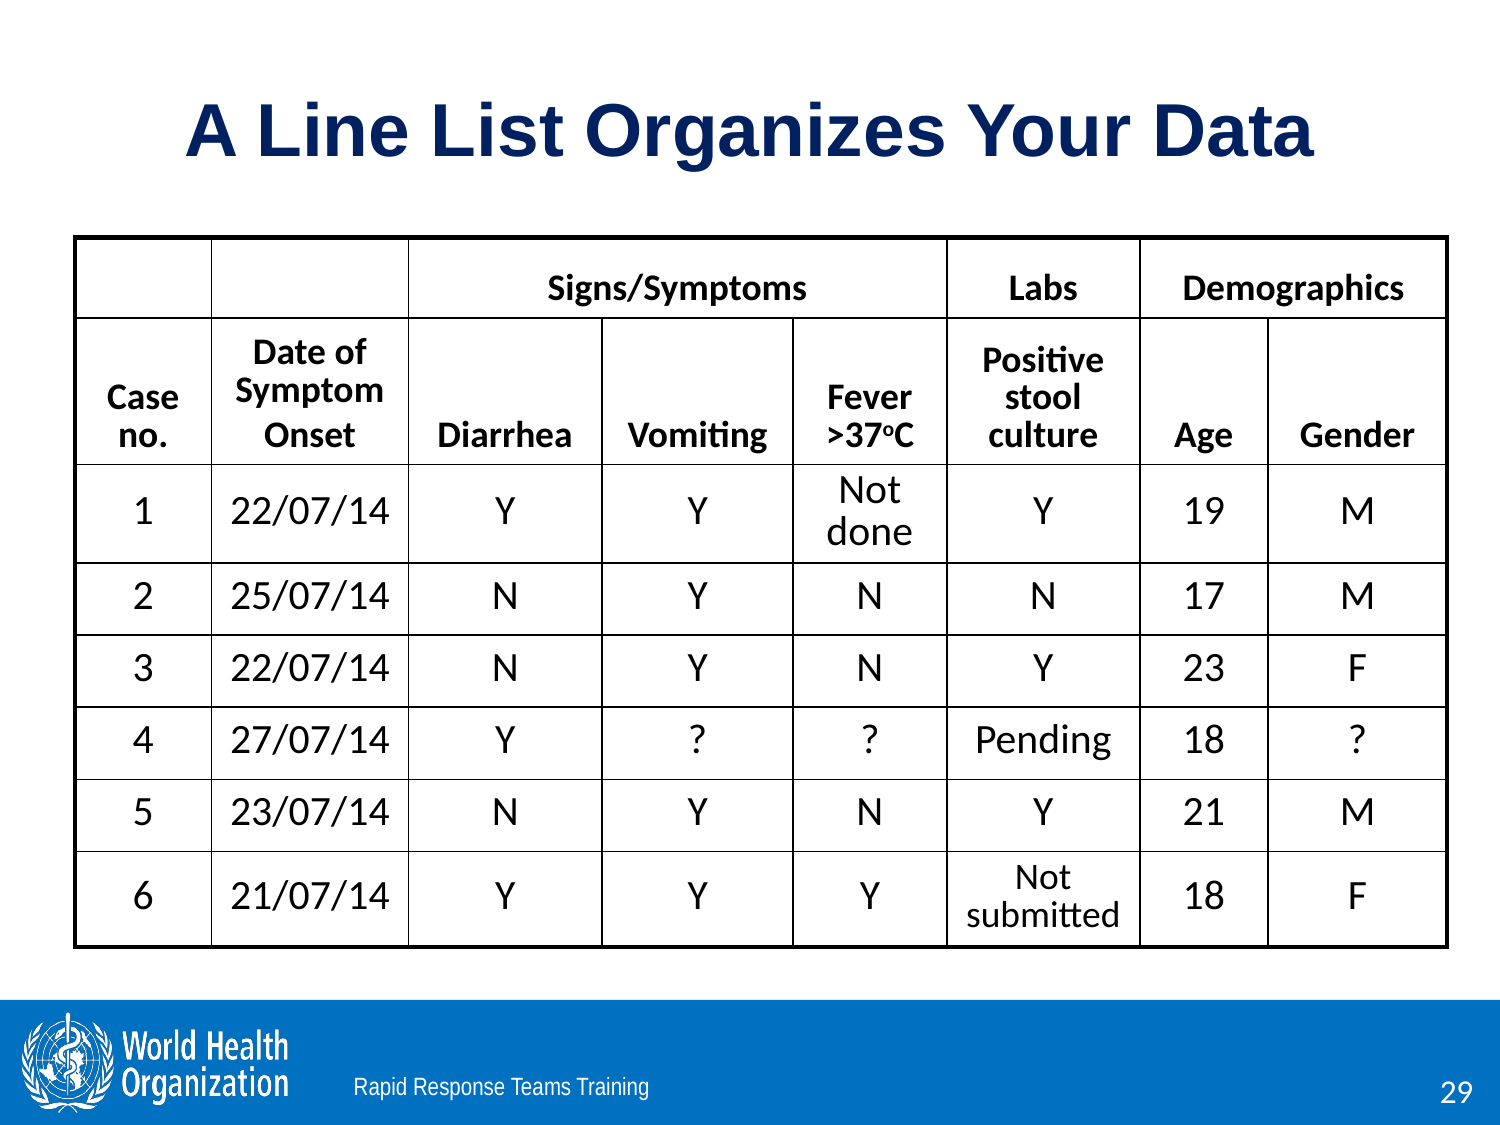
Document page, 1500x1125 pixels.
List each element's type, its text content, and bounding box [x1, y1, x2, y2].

table_cell ? [1269, 708, 1445, 779]
table_header [212, 240, 408, 317]
table_cell N [794, 636, 946, 706]
table_cell 22/07/14 [212, 636, 408, 706]
table_cell Y [603, 564, 792, 634]
table_cell N [948, 564, 1139, 634]
table_cell 18 [1141, 852, 1267, 945]
table_cell Age [1141, 319, 1267, 464]
table_cell 5 [77, 780, 211, 851]
table_cell Y [409, 852, 601, 945]
table_cell 22/07/14 [212, 465, 408, 562]
table_cell N [794, 780, 946, 851]
table_cell 17 [1141, 564, 1267, 634]
table_cell 18 [1141, 708, 1267, 779]
table_cell ? [794, 708, 946, 779]
table_cell 21 [1141, 780, 1267, 851]
table_cell Gender [1269, 319, 1445, 464]
table_cell Date of Symptom Onset [212, 319, 408, 464]
table_cell 4 [77, 708, 211, 779]
text_box A Line List Organizes Your Data [62, 45, 1438, 209]
table_cell Case no. [77, 319, 211, 464]
picture [21, 1012, 288, 1113]
table_cell Y [948, 780, 1139, 851]
table_header [77, 240, 211, 317]
table_cell M [1269, 564, 1445, 634]
table_cell M [1269, 465, 1445, 562]
table_cell Y [409, 465, 601, 562]
table_cell F [1269, 852, 1445, 945]
table_cell Positive stool culture [948, 319, 1139, 464]
table_cell Not done [794, 465, 946, 562]
table_cell 2 [77, 564, 211, 634]
table_cell Y [948, 465, 1139, 562]
table_cell Not submitted [948, 852, 1139, 945]
table_cell 23 [1141, 636, 1267, 706]
table_cell N [409, 636, 601, 706]
table_cell 25/07/14 [212, 564, 408, 634]
table_cell Y [603, 636, 792, 706]
table_cell Pending [948, 708, 1139, 779]
table_cell M [1269, 780, 1445, 851]
table_cell Fever >37oC [794, 319, 946, 464]
table_header Labs [948, 240, 1139, 317]
table_cell Y [603, 780, 792, 851]
table_cell Diarrhea [409, 319, 601, 464]
table_cell 21/07/14 [212, 852, 408, 945]
table_cell 1 [77, 465, 211, 562]
table_cell N [409, 780, 601, 851]
table_cell 6 [77, 852, 211, 945]
table_cell Y [794, 852, 946, 945]
table_cell ? [603, 708, 792, 779]
table_cell Y [603, 852, 792, 945]
table_cell Y [409, 708, 601, 779]
table_header Demographics [1141, 240, 1445, 317]
table_cell 19 [1141, 465, 1267, 562]
table_cell N [794, 564, 946, 634]
table_cell Vomiting [603, 319, 792, 464]
table_cell Y [603, 465, 792, 562]
table_cell 3 [77, 636, 211, 706]
table_cell N [409, 564, 601, 634]
table_cell Y [948, 636, 1139, 706]
table_cell 27/07/14 [212, 708, 408, 779]
table_cell 23/07/14 [212, 780, 408, 851]
table_cell F [1269, 636, 1445, 706]
table_header Signs/Symptoms [409, 240, 946, 317]
